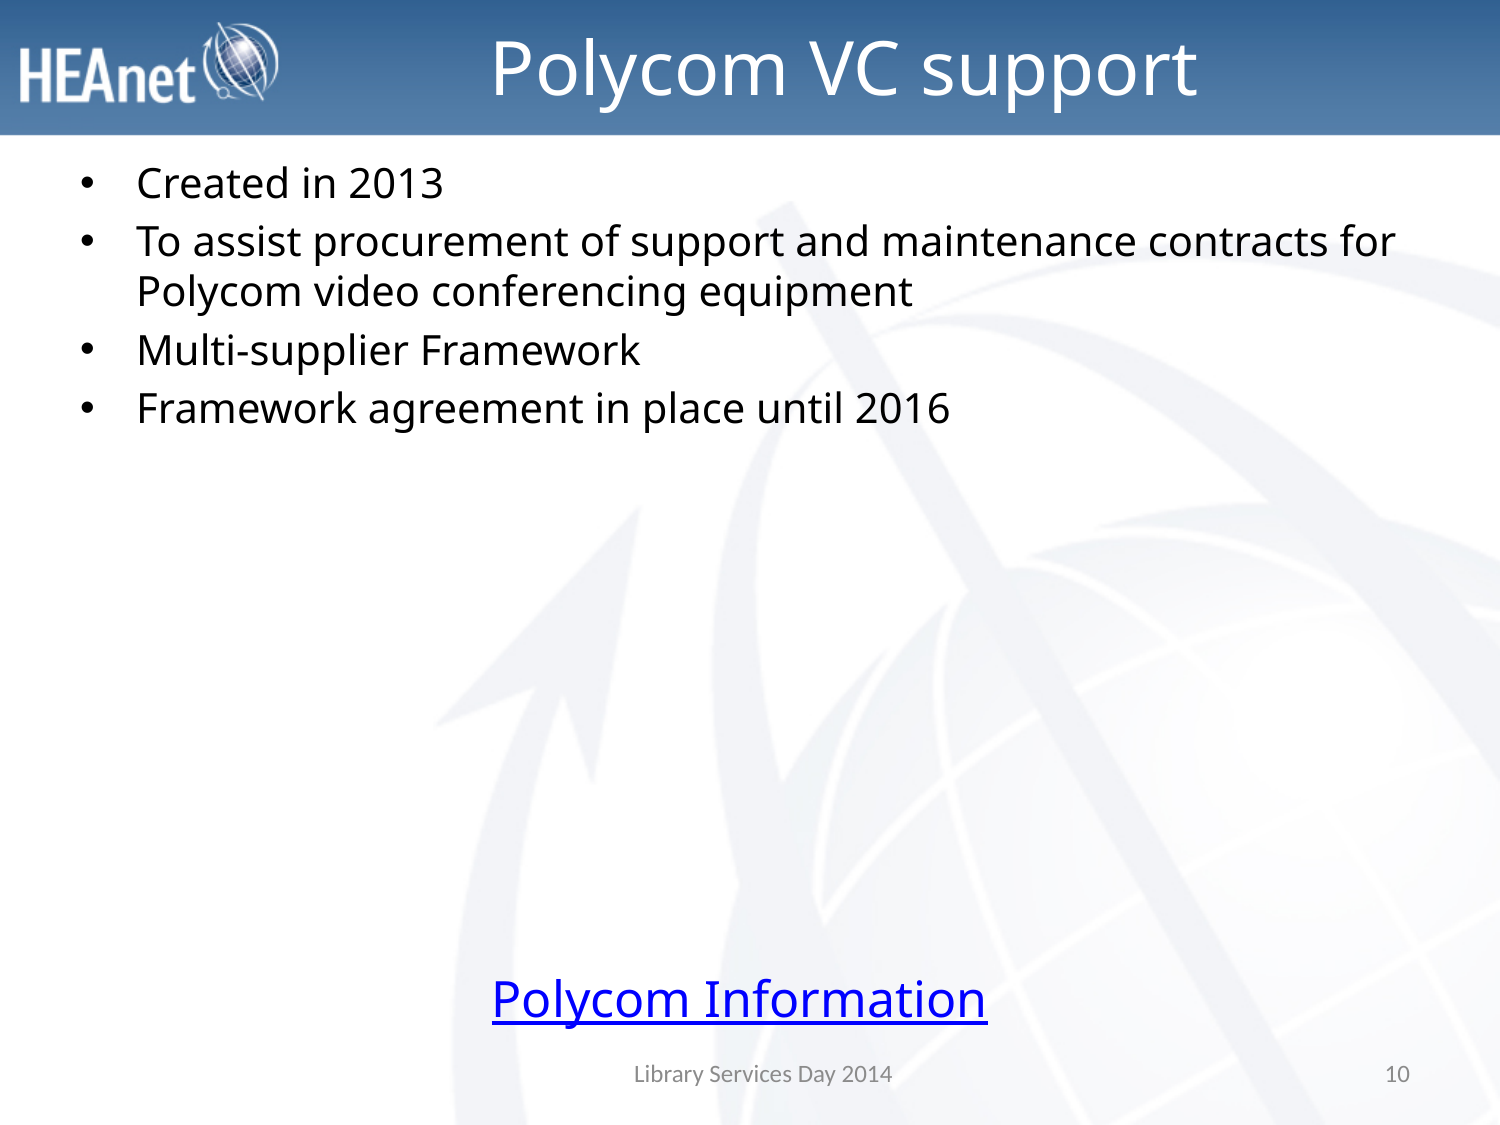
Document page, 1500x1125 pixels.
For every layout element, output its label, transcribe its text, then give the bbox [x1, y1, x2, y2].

list Created in 2013 To assist procurement of support and maintenance contracts for Polycom video conferencing equipment Multi-supplier Framework Framework agreement in place until 2016 Polycom Information [64, 149, 1415, 1047]
title Polycom VC support [312, 0, 1376, 149]
slide_number 10 [1074, 1042, 1425, 1103]
footer Library Services Day 2014 [454, 1042, 1073, 1103]
picture [0, 0, 1500, 1125]
